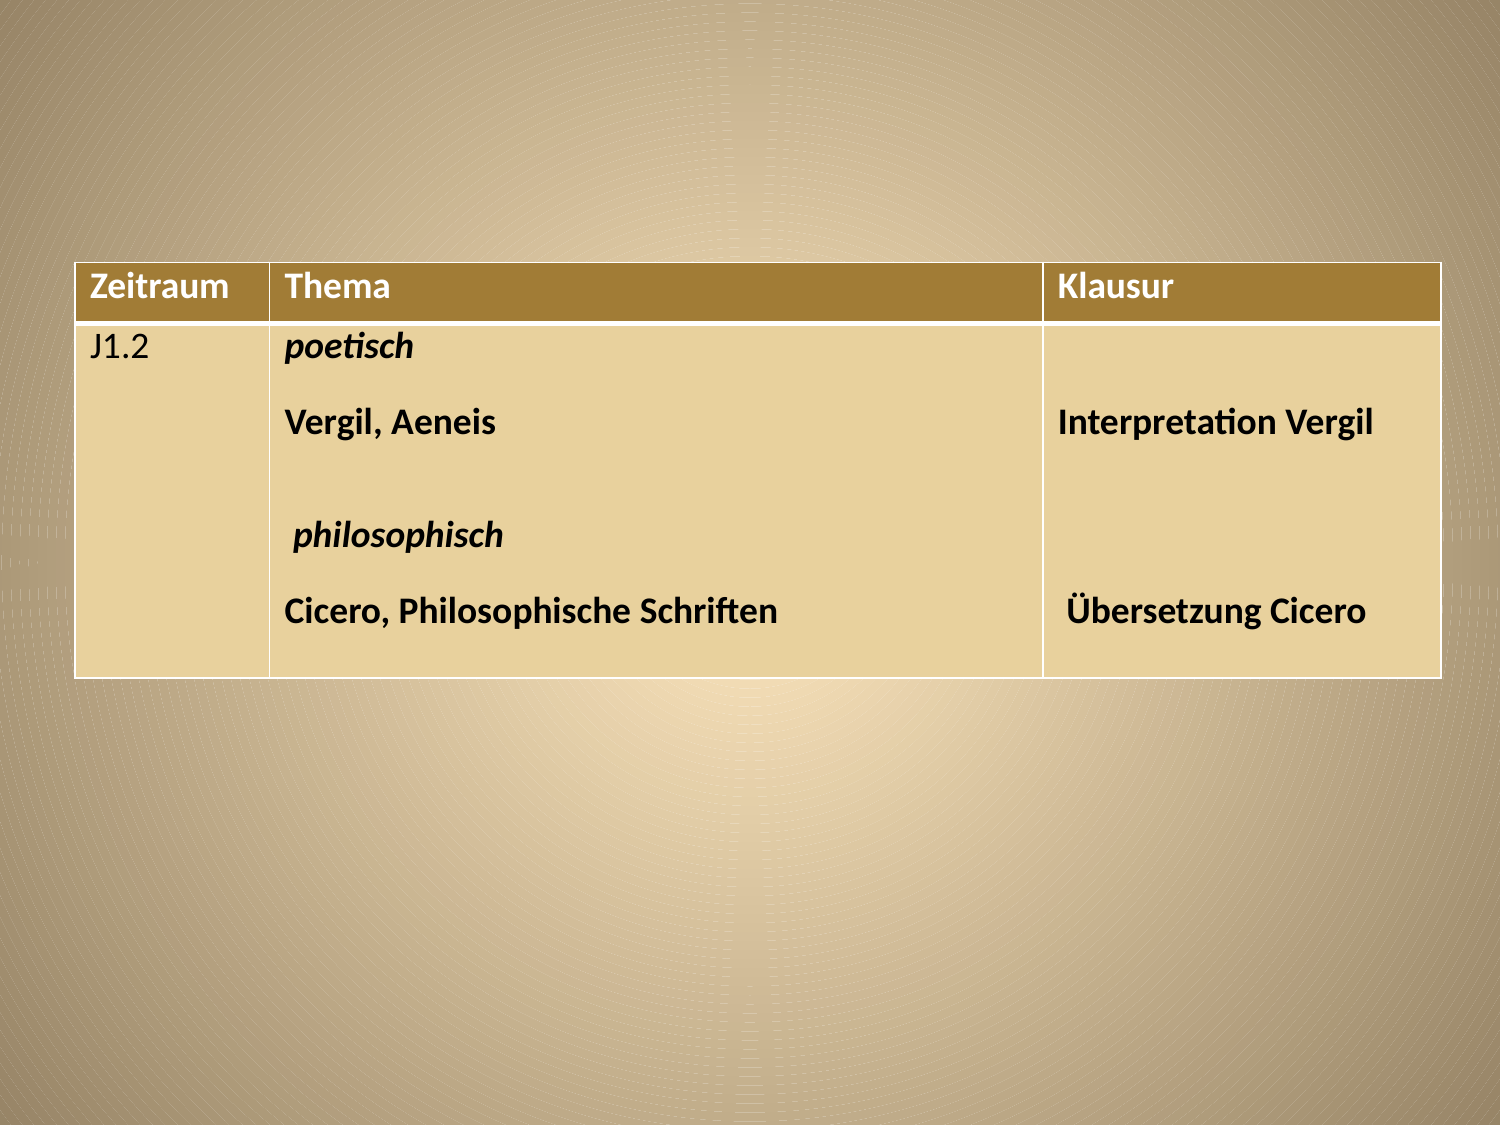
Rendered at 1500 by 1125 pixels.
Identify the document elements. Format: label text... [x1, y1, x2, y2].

table_cell Interpretation Vergil Übersetzung Cicero [1044, 326, 1440, 677]
table_header Zeitraum [76, 263, 269, 321]
table_header Klausur [1044, 263, 1440, 321]
table_cell J1.2 [76, 326, 269, 677]
table_cell poetisch Vergil, Aeneis philosophisch Cicero, Philosophische Schriften [270, 326, 1042, 677]
table_header Thema [270, 263, 1042, 321]
